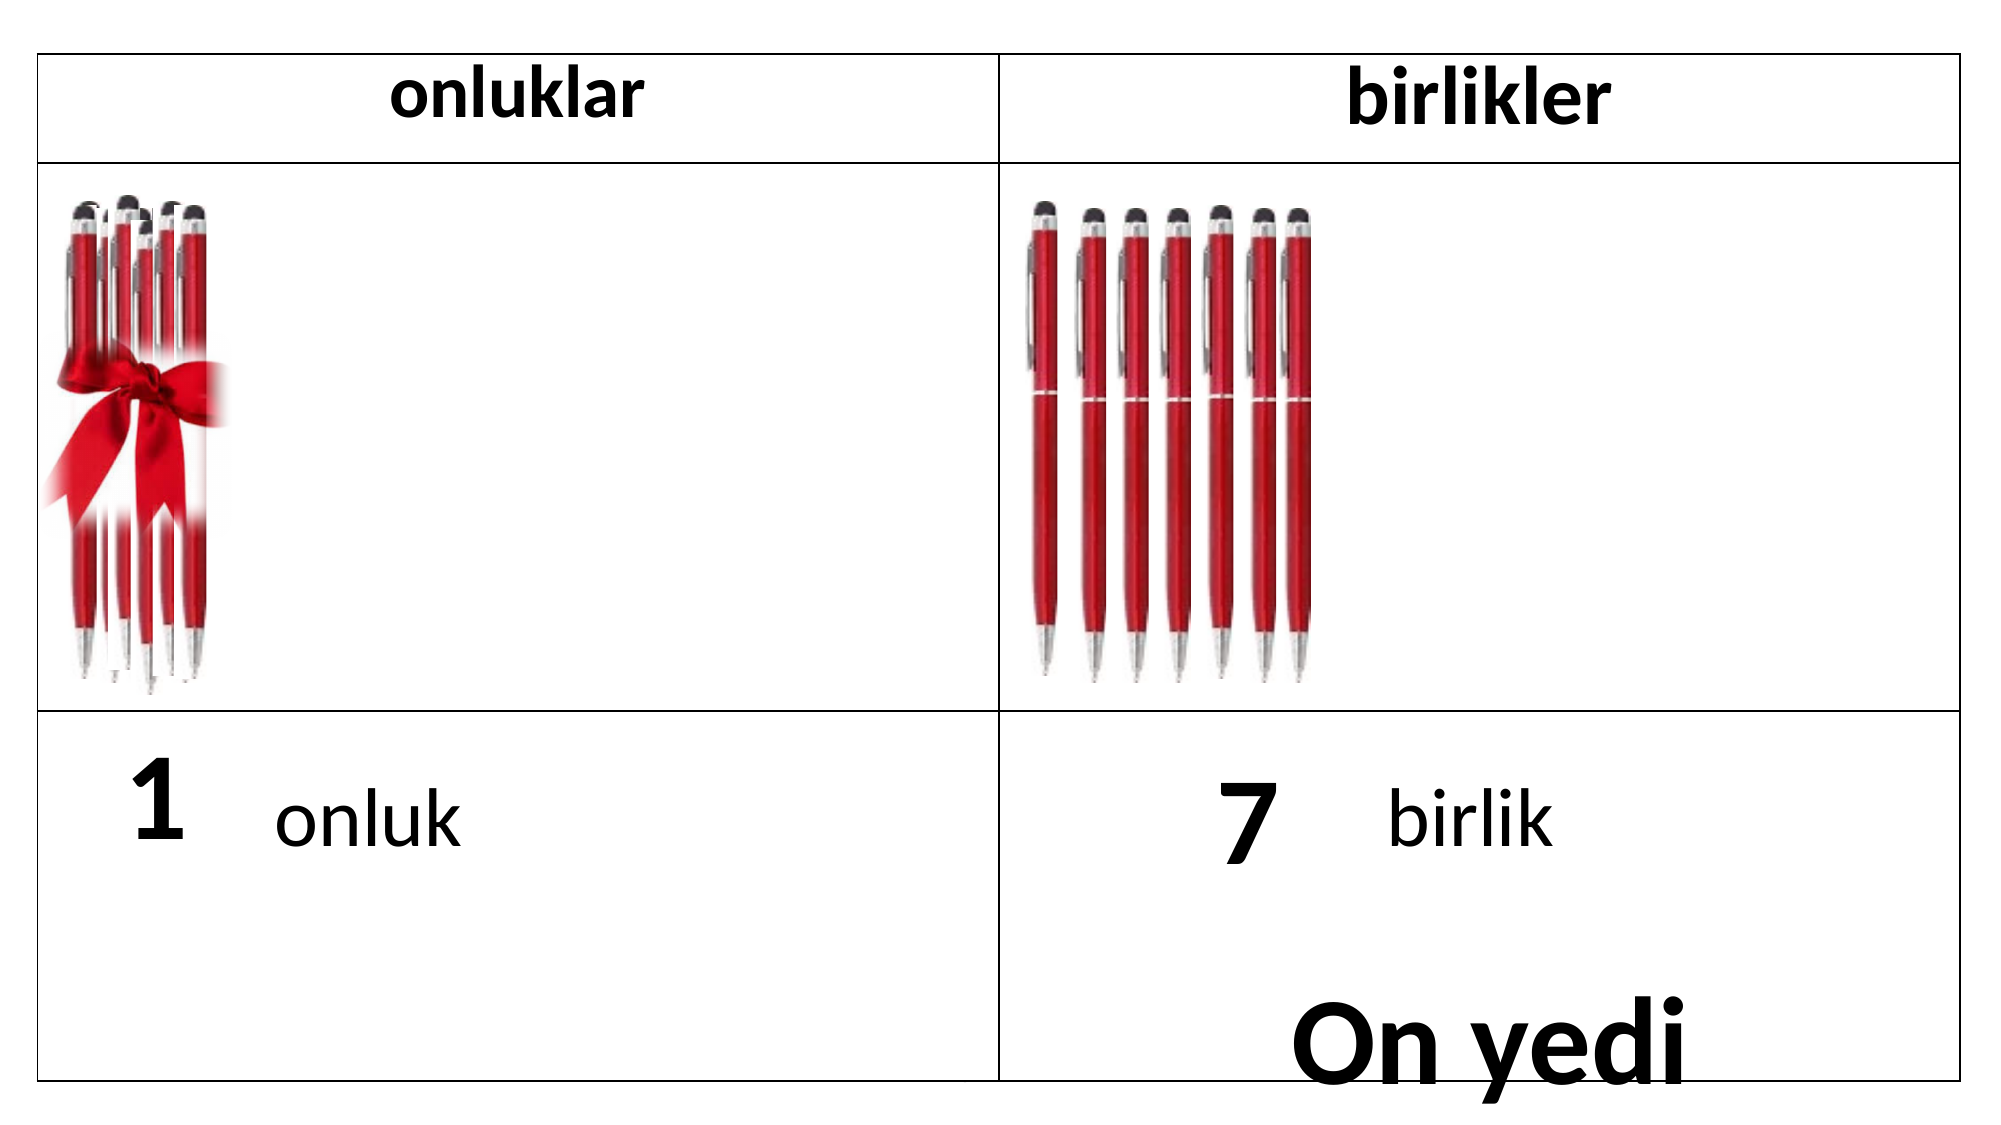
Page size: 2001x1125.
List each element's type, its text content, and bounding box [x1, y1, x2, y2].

text_box 1 [110, 707, 234, 873]
footer Kazım KAT [662, 1042, 1338, 1103]
text_box onluk [259, 755, 497, 871]
picture [37, 195, 234, 695]
picture [1201, 205, 1234, 679]
table_header birlikler [1000, 55, 1959, 162]
table_header onluklar [38, 55, 998, 162]
table_cell [38, 164, 998, 710]
table_cell [38, 712, 998, 1080]
picture [1073, 208, 1107, 683]
picture [1116, 208, 1149, 683]
text_box 7 [1183, 732, 1329, 898]
picture [1278, 208, 1311, 683]
picture [1158, 208, 1191, 683]
picture [1243, 208, 1277, 683]
picture [1024, 201, 1058, 676]
table_cell [1000, 164, 1959, 710]
text_box On yedi [1276, 952, 1775, 1117]
text_box birlik [1371, 755, 1569, 871]
table_cell [1000, 712, 1959, 1080]
